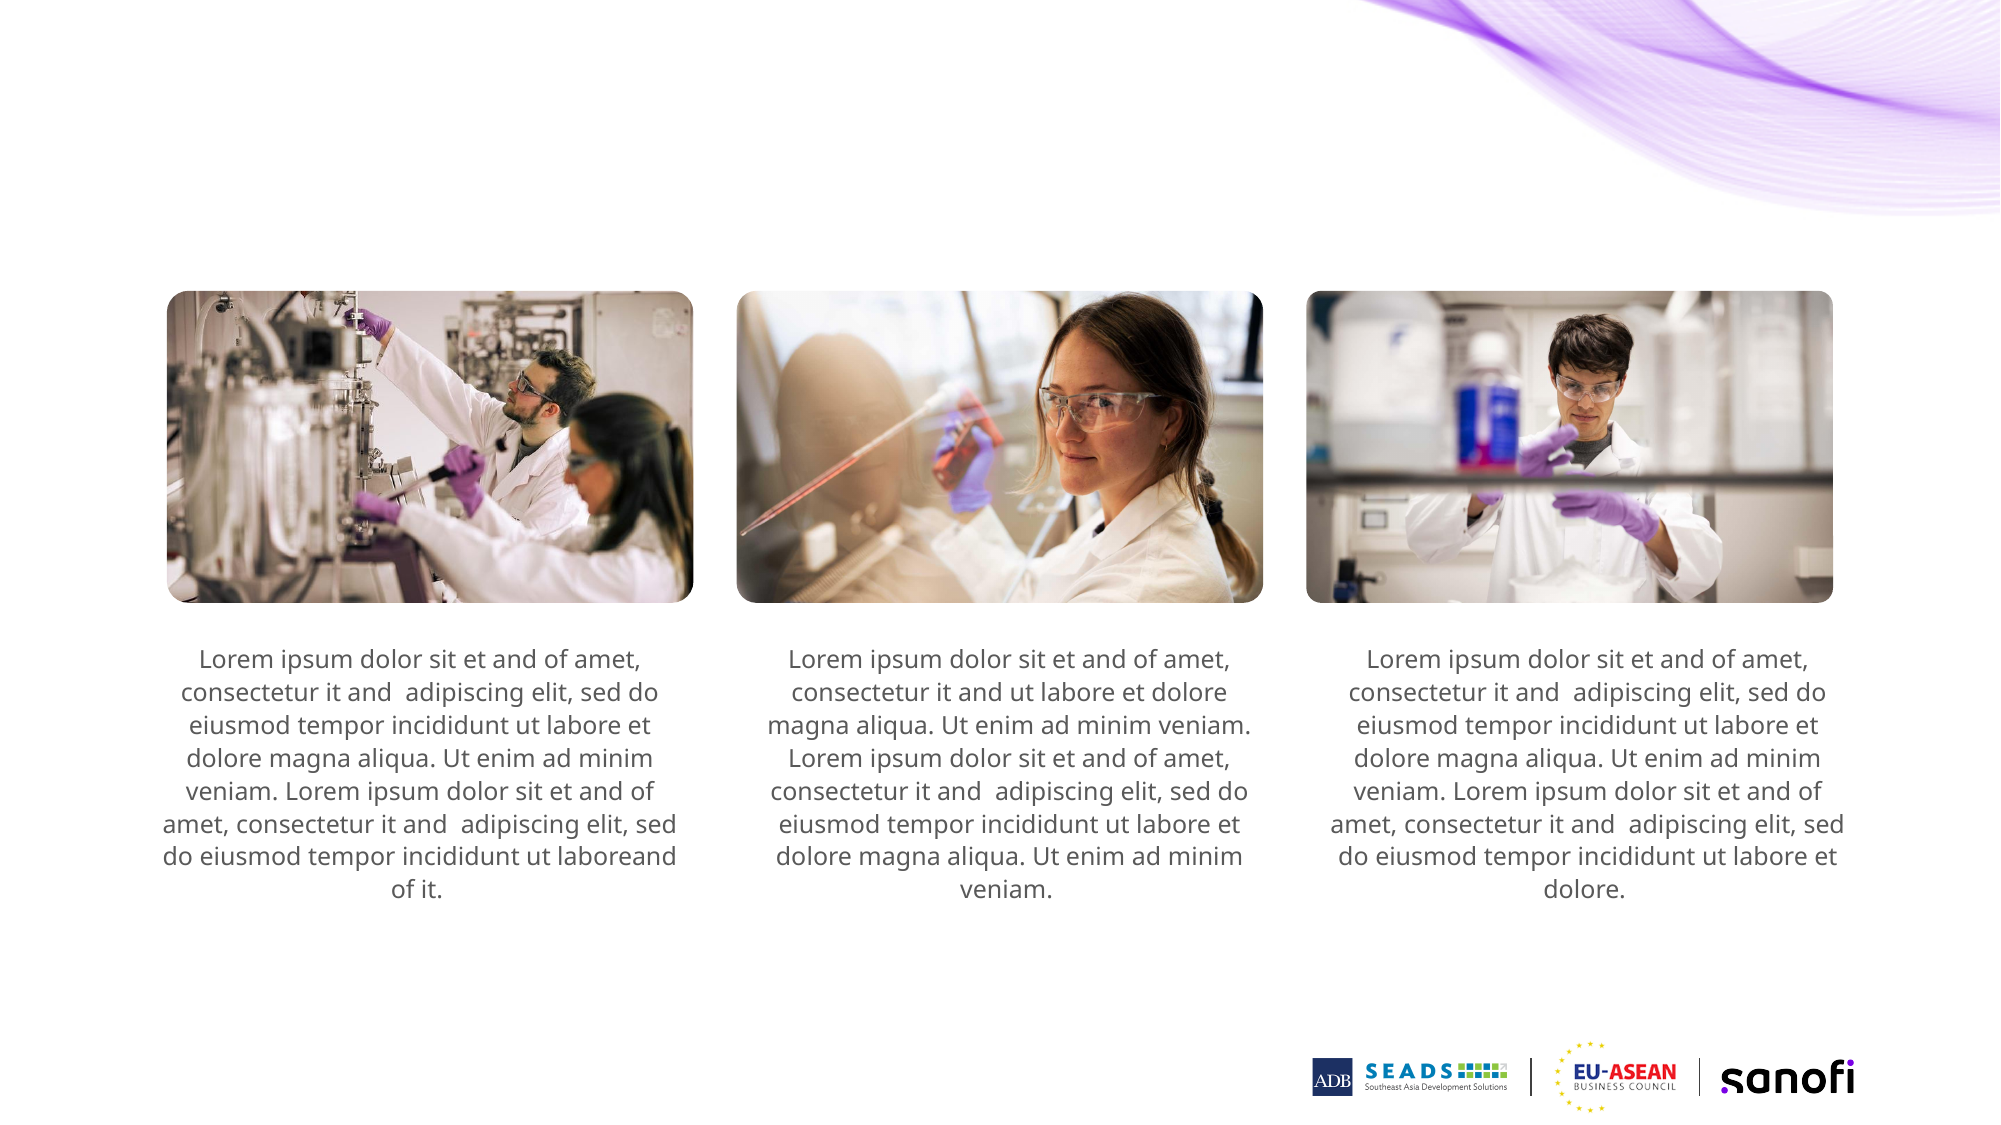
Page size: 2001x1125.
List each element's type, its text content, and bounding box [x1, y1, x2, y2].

text_box Lorem ipsum dolor sit et and of amet, consectetur it and ut labore et dolore magna aliqua. Ut enim ad minim veniam. Lorem ipsum dolor sit et and of amet, consectetur it and adipiscing elit, sed do eiusmod tempor incididunt ut labore et dolore magna aliqua. Ut enim ad minim veniam. [736, 633, 1284, 912]
text_box Lorem ipsum dolor sit et and of amet, consectetur it and adipiscing elit, sed do eiusmod tempor incididunt ut labore et dolore magna aliqua. Ut enim ad minim veniam. Lorem ipsum dolor sit et and of amet, consectetur it and adipiscing elit, sed do eiusmod tempor incididunt ut labore et dolore. [1314, 633, 1862, 912]
picture [0, 0, 2000, 1125]
text_box Lorem ipsum dolor sit et and of amet, consectetur it and adipiscing elit, sed do eiusmod tempor incididunt ut labore et dolore magna aliqua. Ut enim ad minim veniam. Lorem ipsum dolor sit et and of amet, consectetur it and adipiscing elit, sed do eiusmod tempor incididunt ut laboreand of it. [147, 633, 694, 912]
